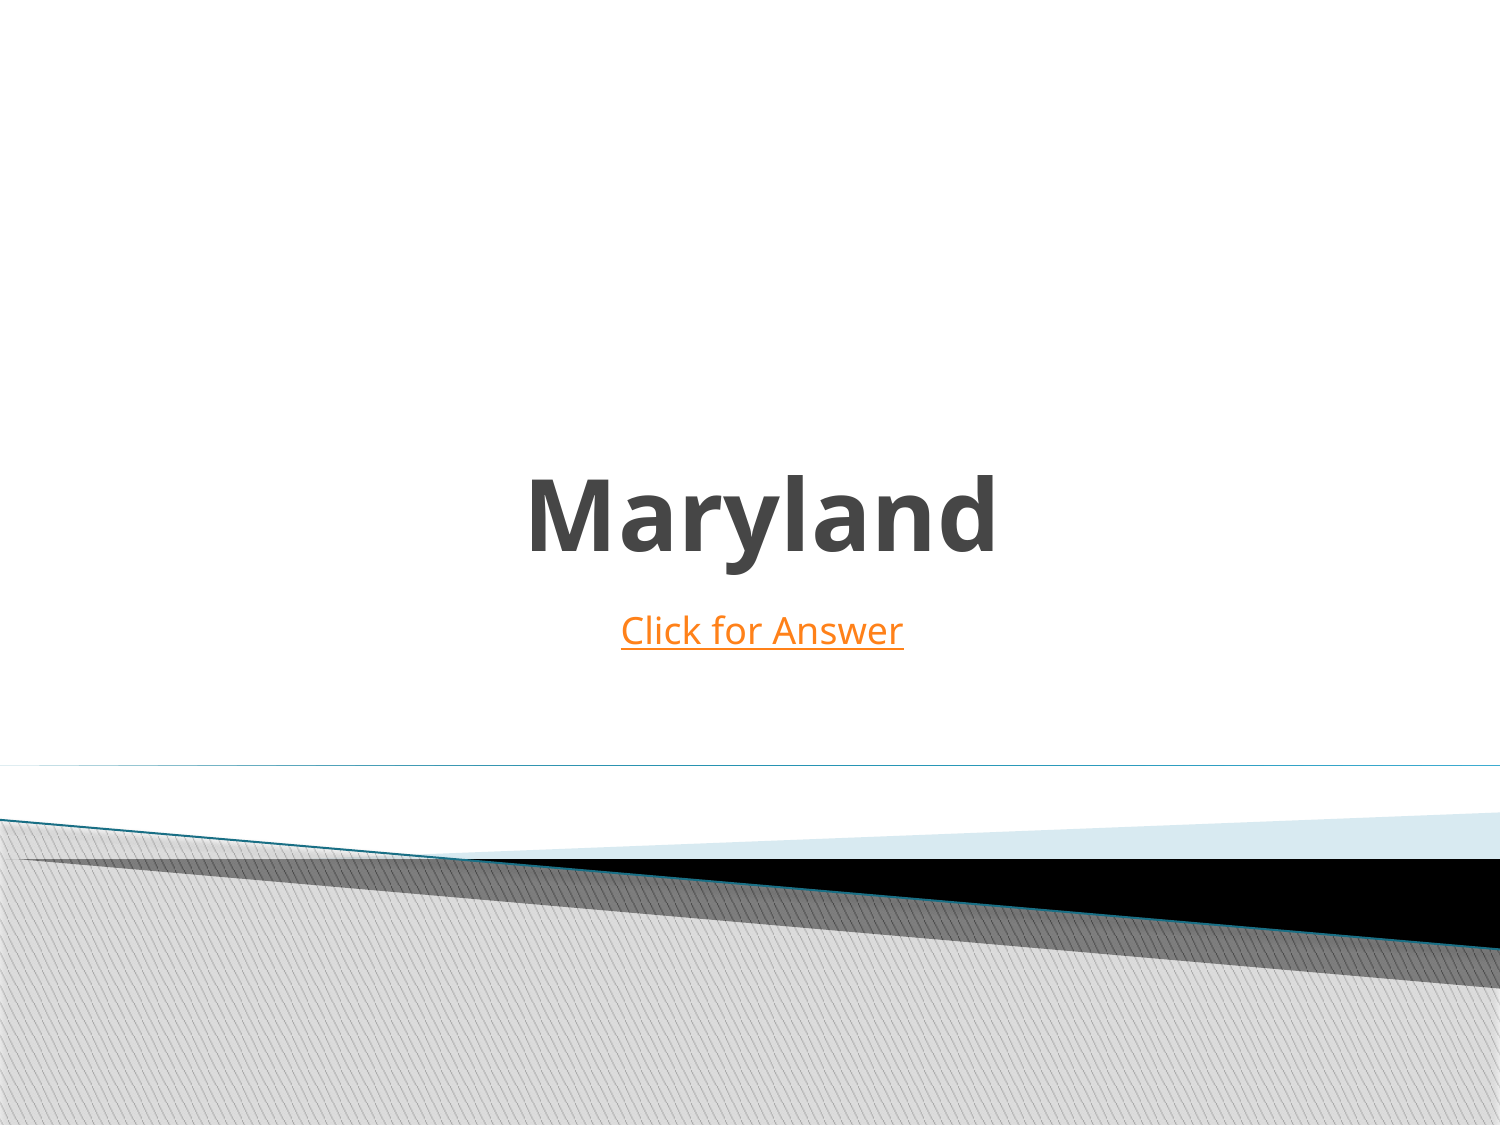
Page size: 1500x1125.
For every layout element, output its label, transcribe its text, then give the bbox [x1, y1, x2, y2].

picture [5, 859, 1500, 989]
text_box Click for Answer [587, 599, 938, 666]
title Maryland [125, 337, 1400, 579]
